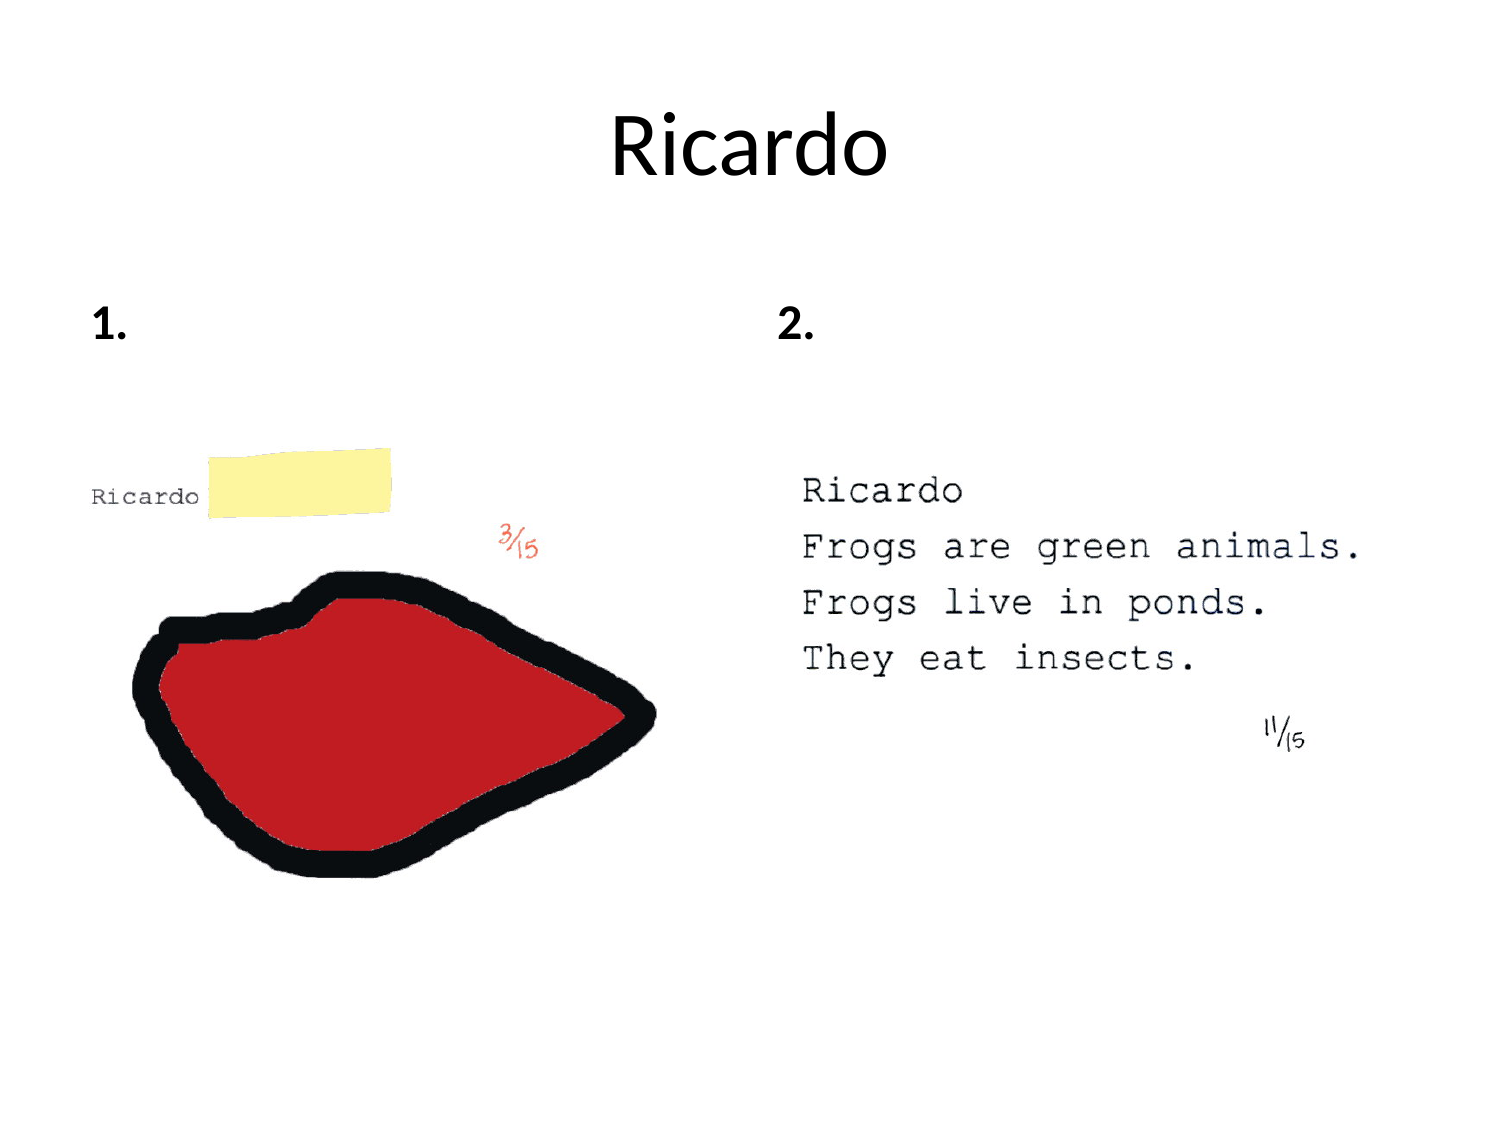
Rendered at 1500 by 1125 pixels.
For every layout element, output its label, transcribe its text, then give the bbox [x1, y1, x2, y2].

list 1. [75, 251, 738, 357]
list 2. [761, 251, 1425, 357]
title Ricardo [75, 45, 1425, 233]
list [761, 425, 1426, 936]
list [74, 425, 738, 936]
